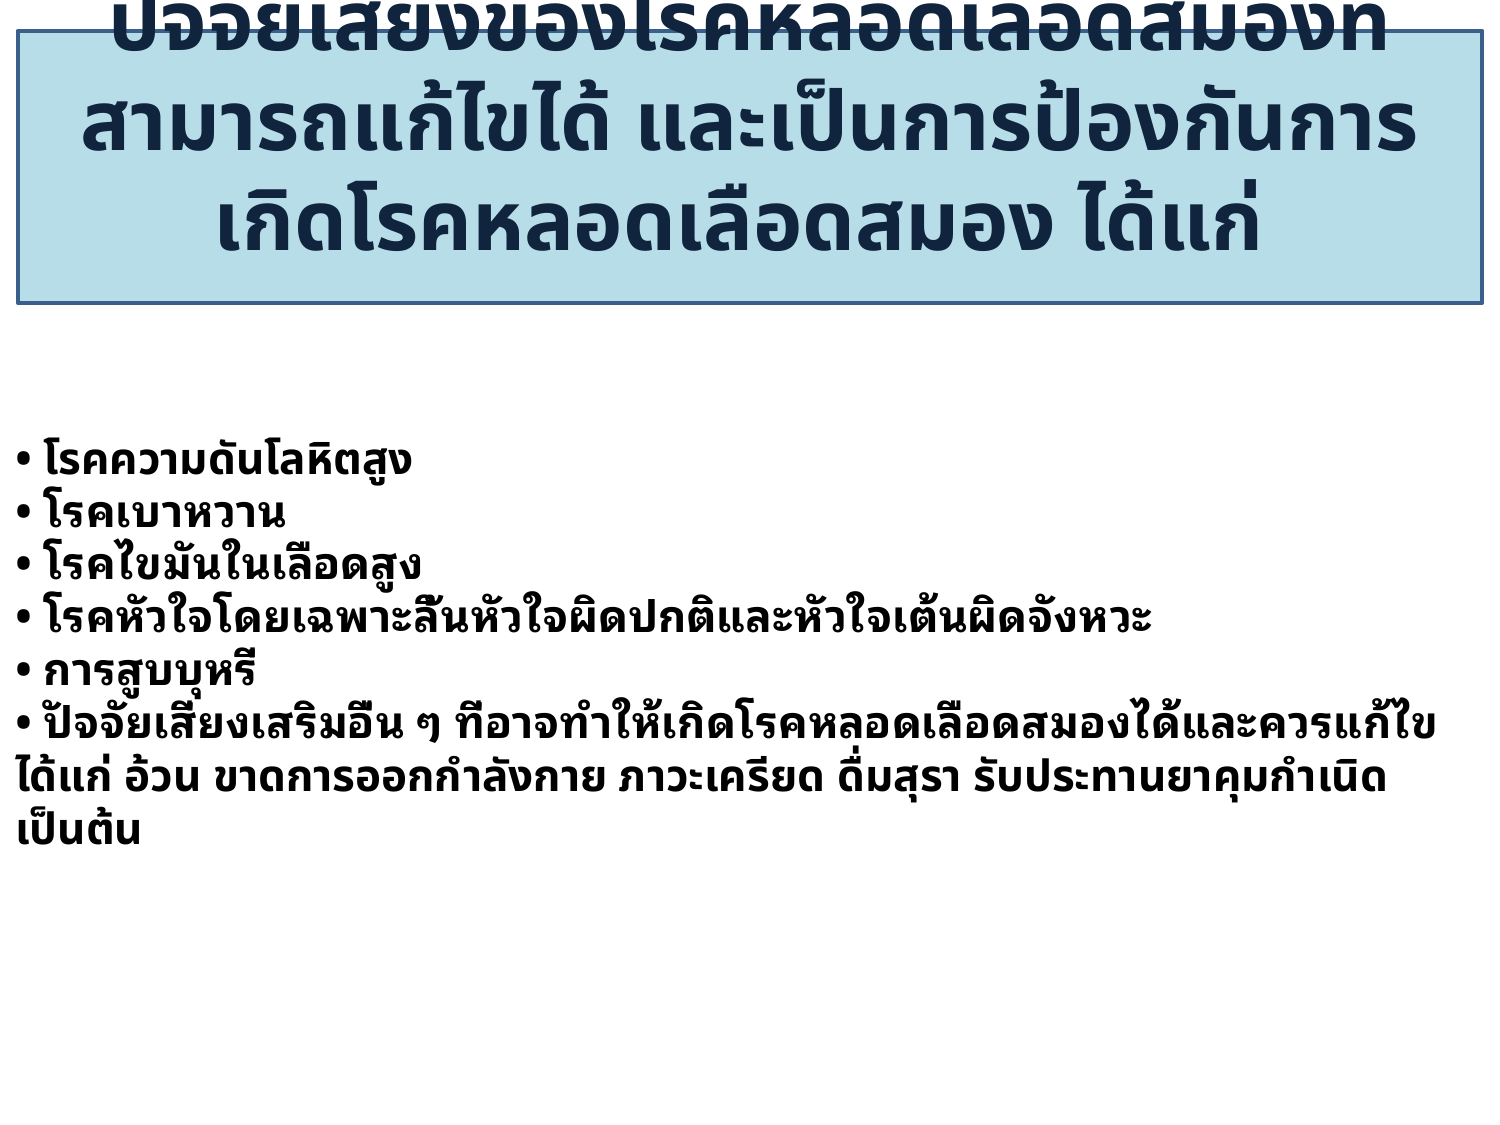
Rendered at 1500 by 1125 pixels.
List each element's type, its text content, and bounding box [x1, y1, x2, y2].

title • โรคความดันโลหิตสูง • โรคเบาหวาน • โรคไขมันในเลือดสูง • โรคหัวใจโดยเฉพาะลิ้นหัวใจผิดปกติและหัวใจเต้นผิดจังหวะ • การสูบบุหรี่ • ปัจจัยเสี่ยงเสริมอื่น ๆ ที่อาจทำให้เกิดโรคหลอดเลือดสมองได้และควรแก้ไข ได้แก่ อ้วน ขาดการออกกำลังกาย ภาวะเครียด ดื่มสุรา รับประทานยาคุมกำเนิด เป็นต้น [0, 0, 1483, 1125]
text_box ปัจจัยเสี่ยงของโรคหลอดเลือดสมองที่สามารถแก้ไขได้ และเป็นการป้องกันการเกิดโรคหลอดเลือดสมอง ได้แก่ [16, 29, 1484, 305]
